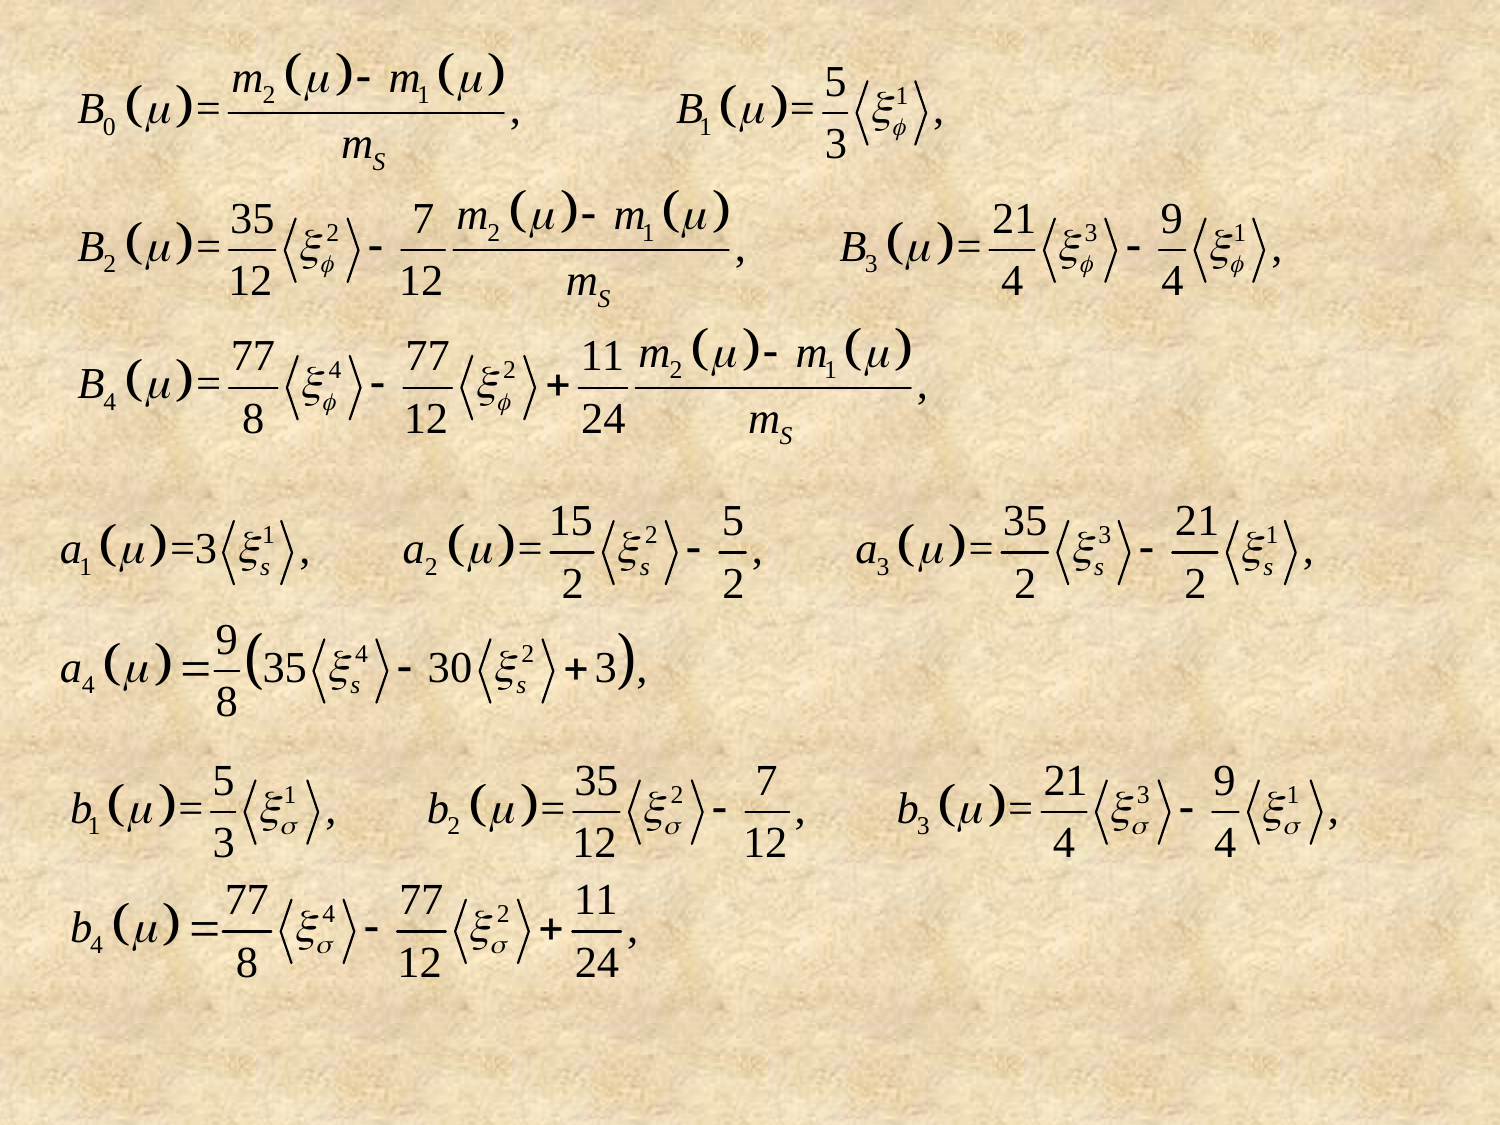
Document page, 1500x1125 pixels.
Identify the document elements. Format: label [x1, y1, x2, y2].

text_box [64, 751, 1347, 988]
text_box [52, 491, 1321, 728]
text_box [69, 47, 1289, 454]
picture [0, 0, 1500, 1125]
